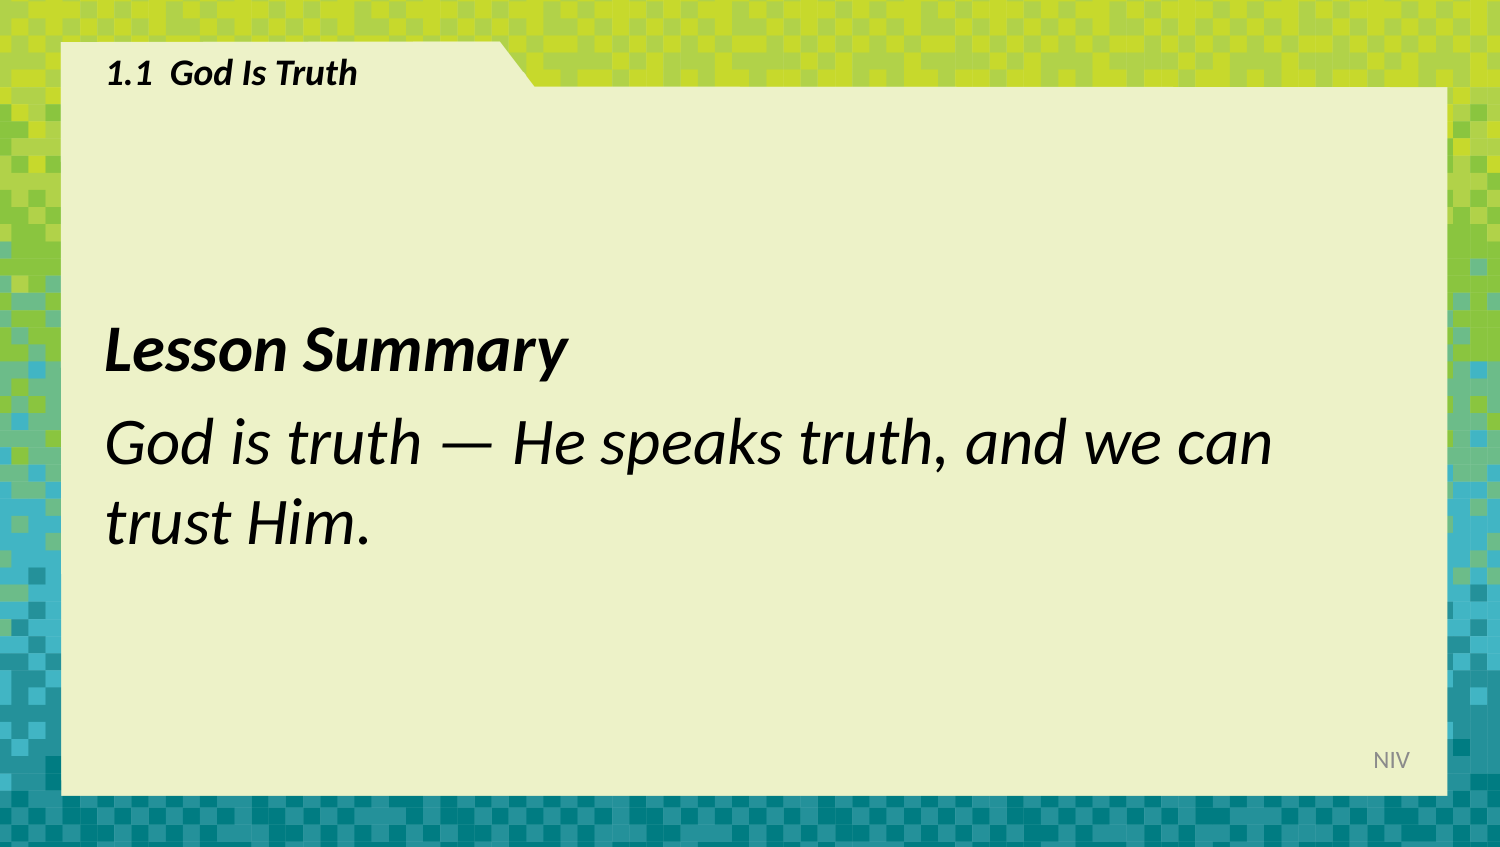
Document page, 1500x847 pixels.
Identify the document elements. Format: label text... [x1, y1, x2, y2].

list Lesson Summary God is truth — He speaks truth, and we can trust Him. [89, 141, 1403, 722]
title 1.1 God Is Truth [89, 33, 1420, 108]
footer NIV [950, 736, 1425, 782]
picture [0, 0, 1500, 847]
